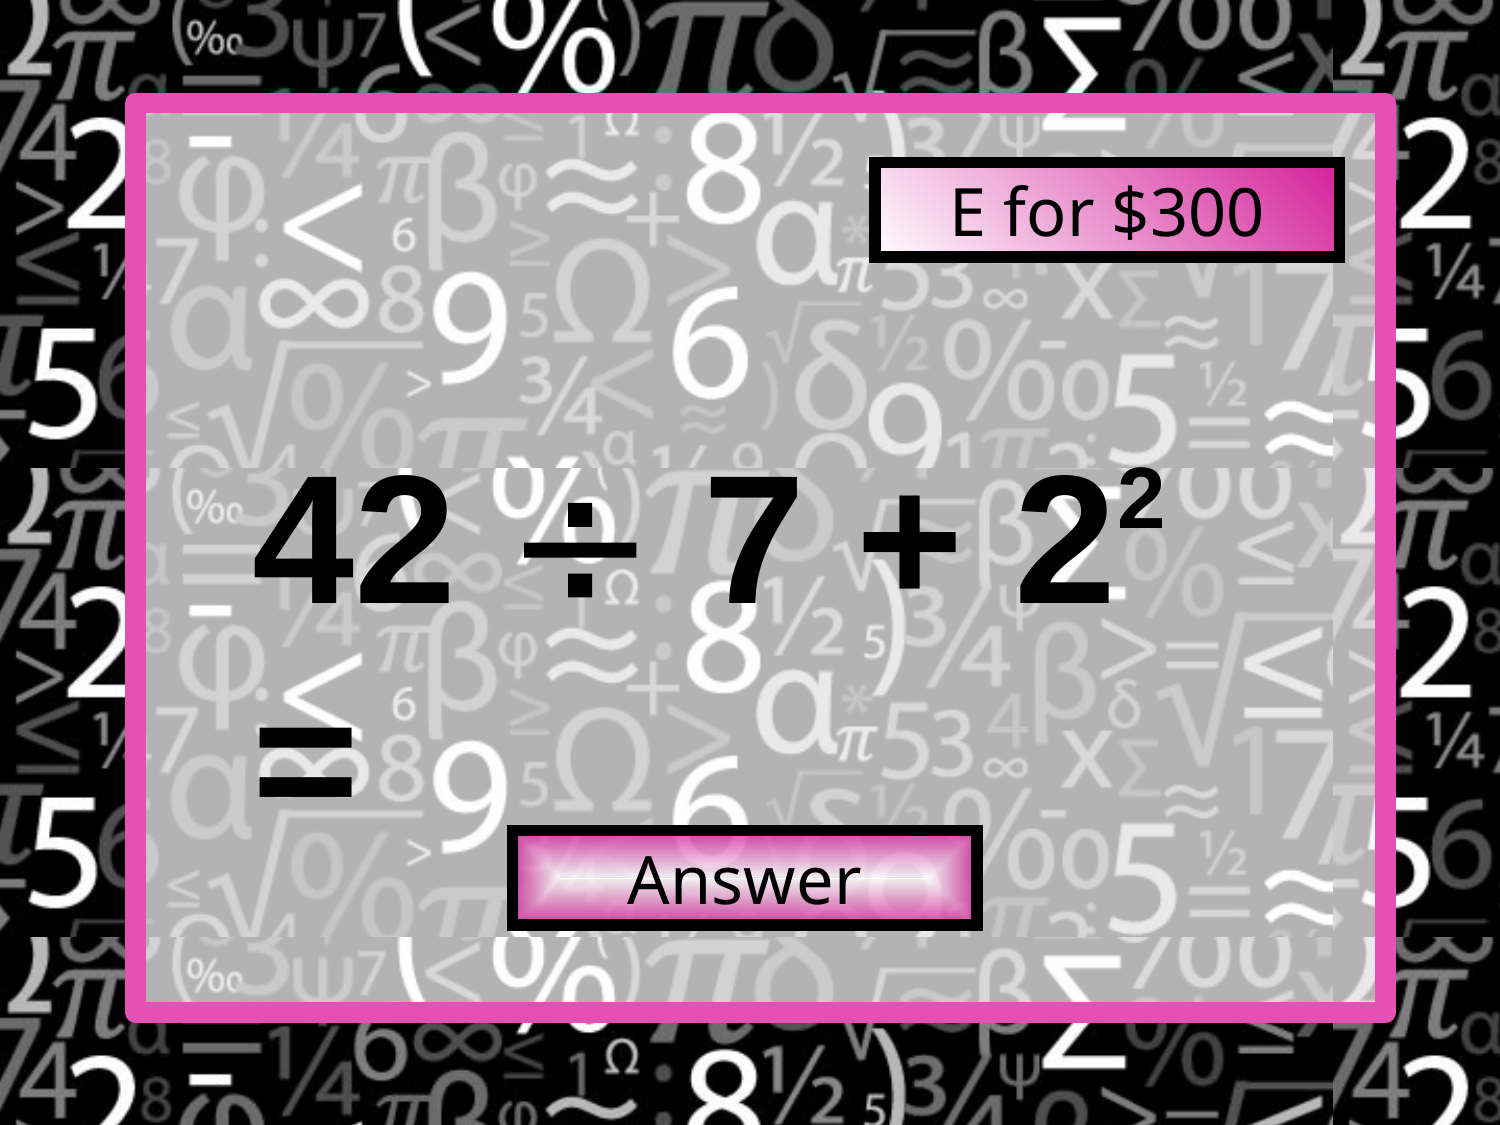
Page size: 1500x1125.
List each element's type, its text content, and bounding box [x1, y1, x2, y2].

picture [0, 0, 1500, 1125]
text_box 42  7 + 22 = [237, 412, 1338, 867]
text_box [134, 101, 1388, 1015]
text_box Answer [512, 830, 977, 926]
text_box E for $300 [874, 162, 1340, 258]
